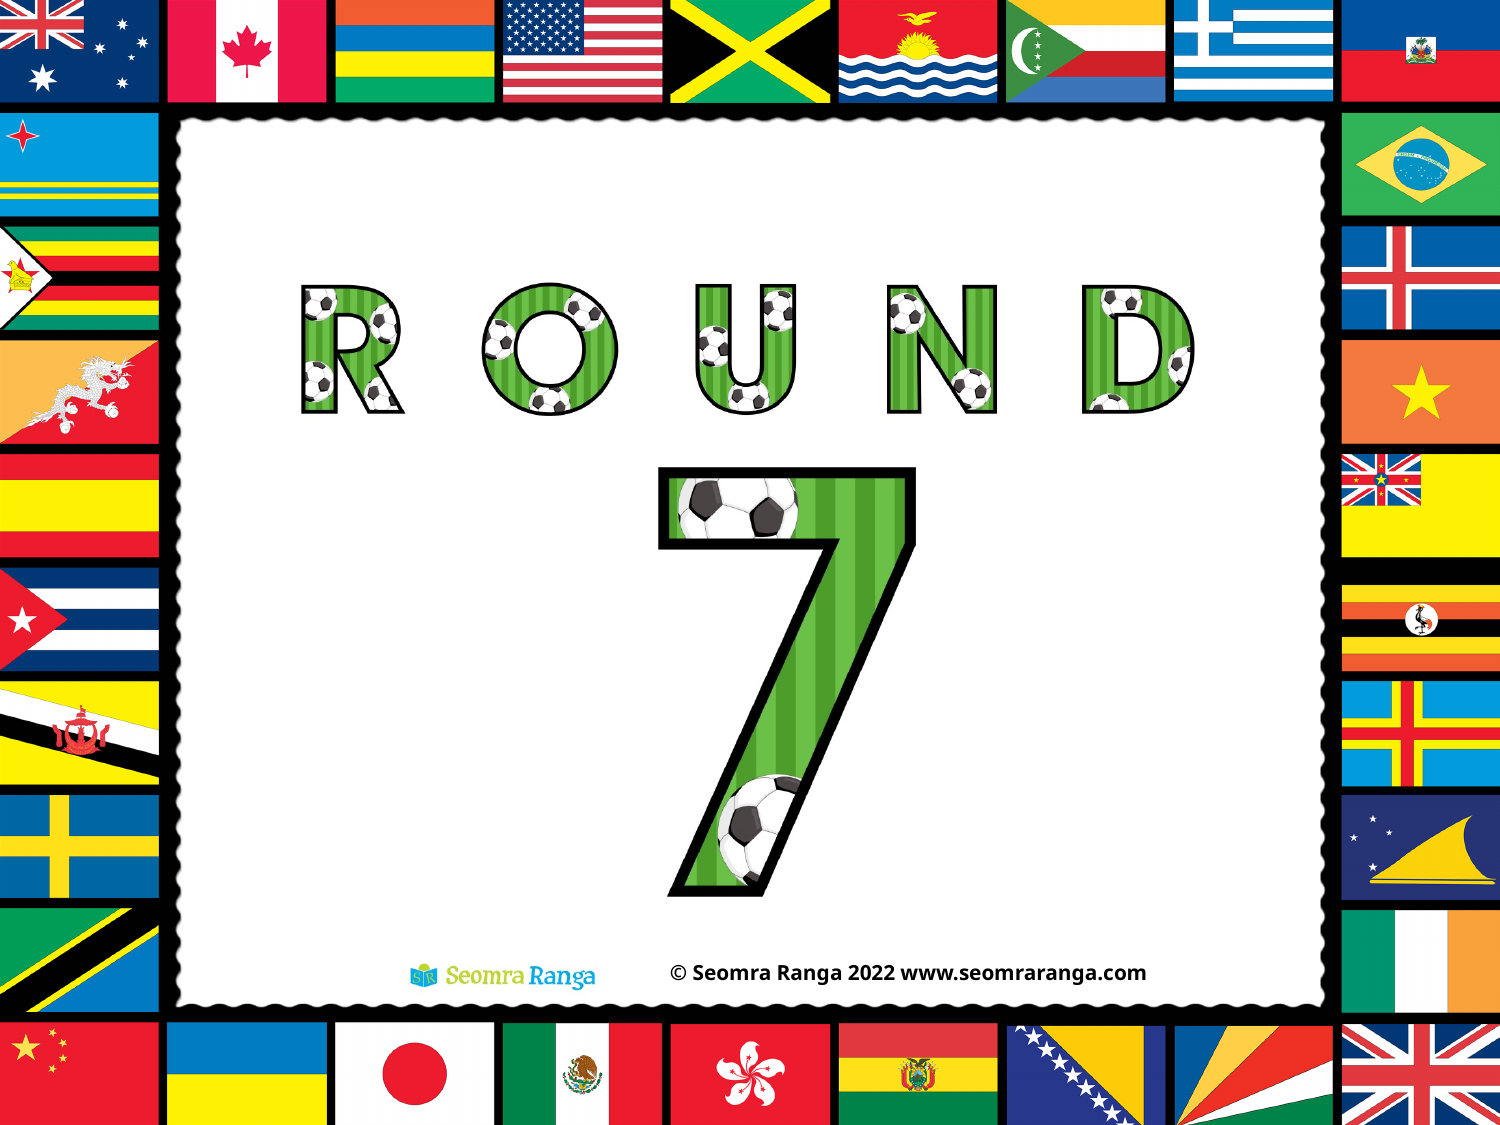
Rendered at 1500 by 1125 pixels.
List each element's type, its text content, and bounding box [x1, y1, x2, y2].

picture [0, 0, 1500, 1125]
picture [10, 122, 36, 150]
text_box © Seomra Ranga 2022 www.seomraranga.com [631, 952, 1187, 993]
